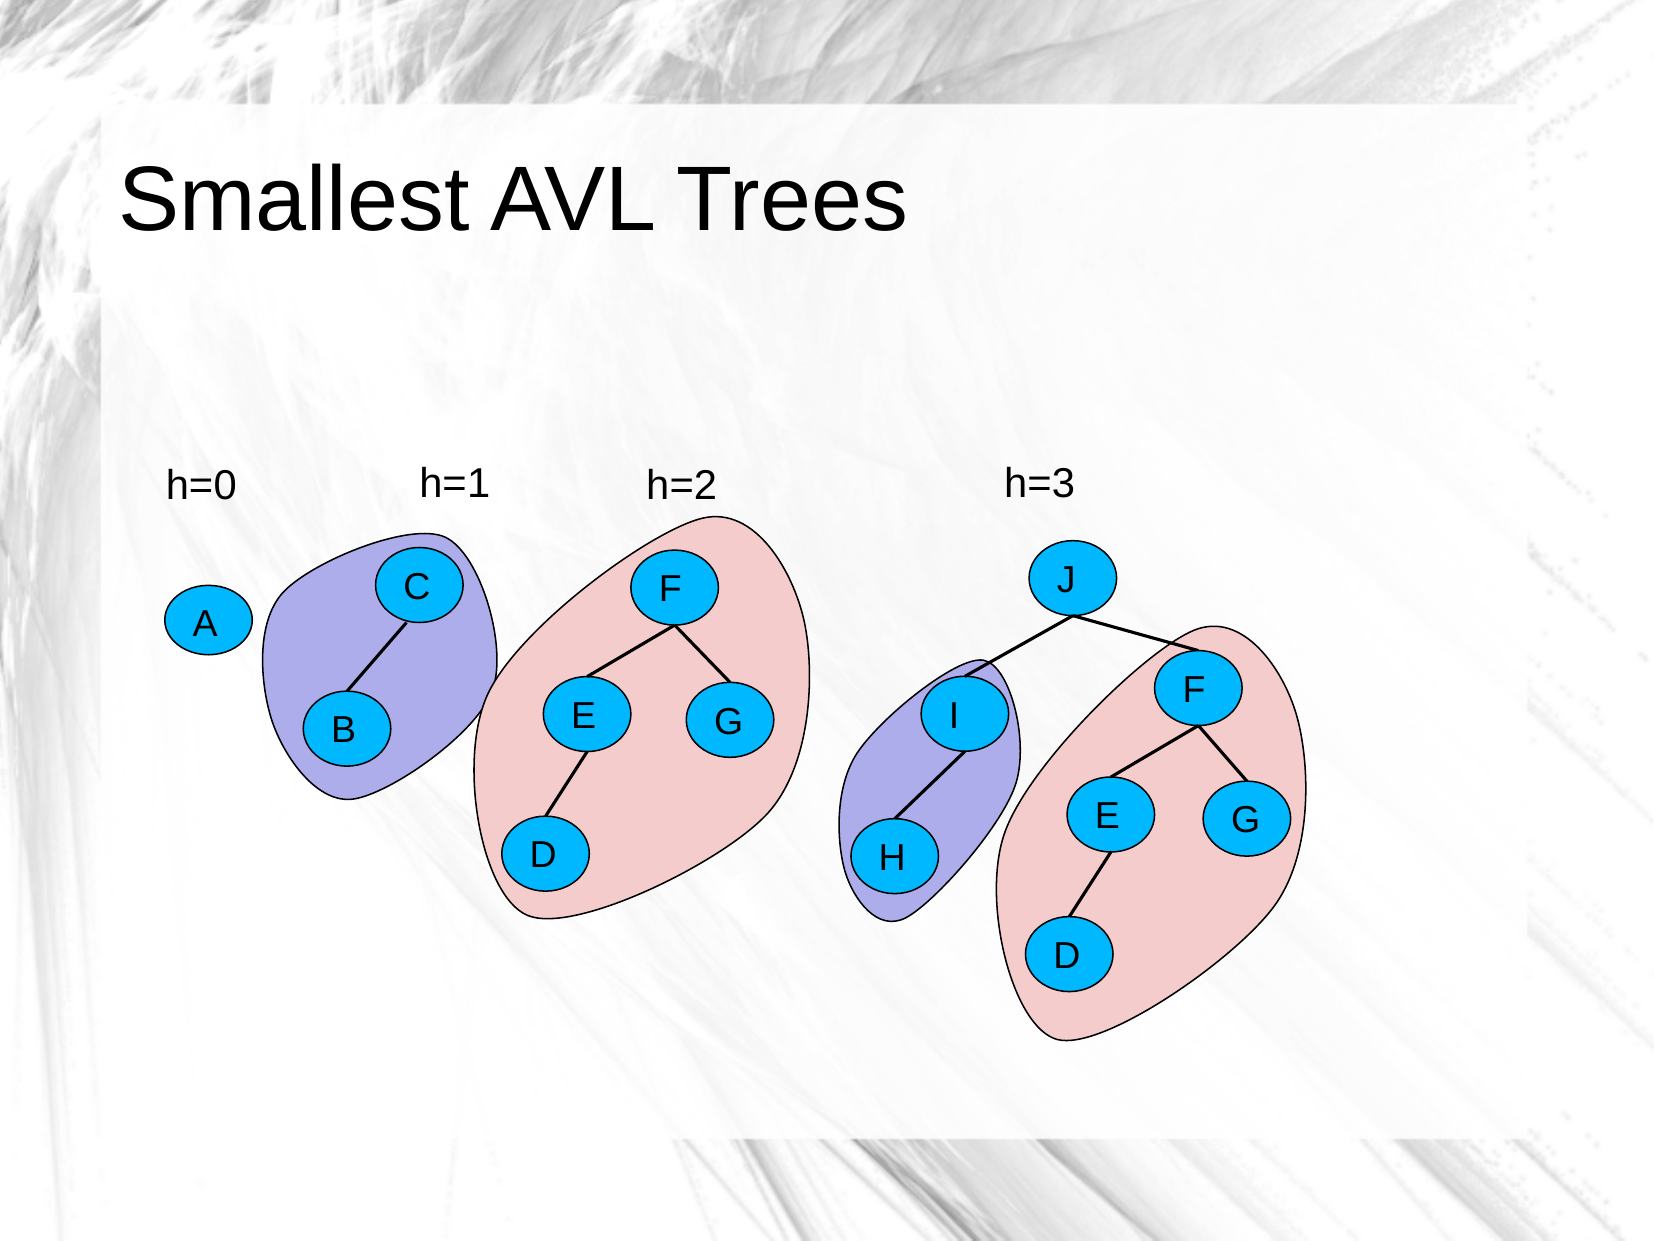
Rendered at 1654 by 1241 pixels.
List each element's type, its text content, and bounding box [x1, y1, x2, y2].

text_box [1016, 992, 1177, 1041]
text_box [851, 540, 1291, 992]
text_box h=2 [631, 455, 733, 517]
text_box h=0 [151, 455, 252, 517]
title Smallest AVL Trees [118, 93, 1506, 299]
text_box [502, 892, 645, 919]
text_box [362, 533, 459, 547]
text_box [637, 517, 772, 550]
text_box h=3 [989, 452, 1091, 514]
text_box [464, 553, 497, 731]
picture [0, 0, 1654, 1241]
text_box [774, 552, 810, 806]
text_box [501, 550, 774, 892]
text_box h=1 [404, 453, 506, 515]
text_box [839, 764, 851, 887]
text_box A [164, 585, 253, 655]
text_box [1291, 699, 1306, 876]
text_box [474, 671, 501, 889]
text_box [262, 576, 420, 800]
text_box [303, 547, 464, 767]
